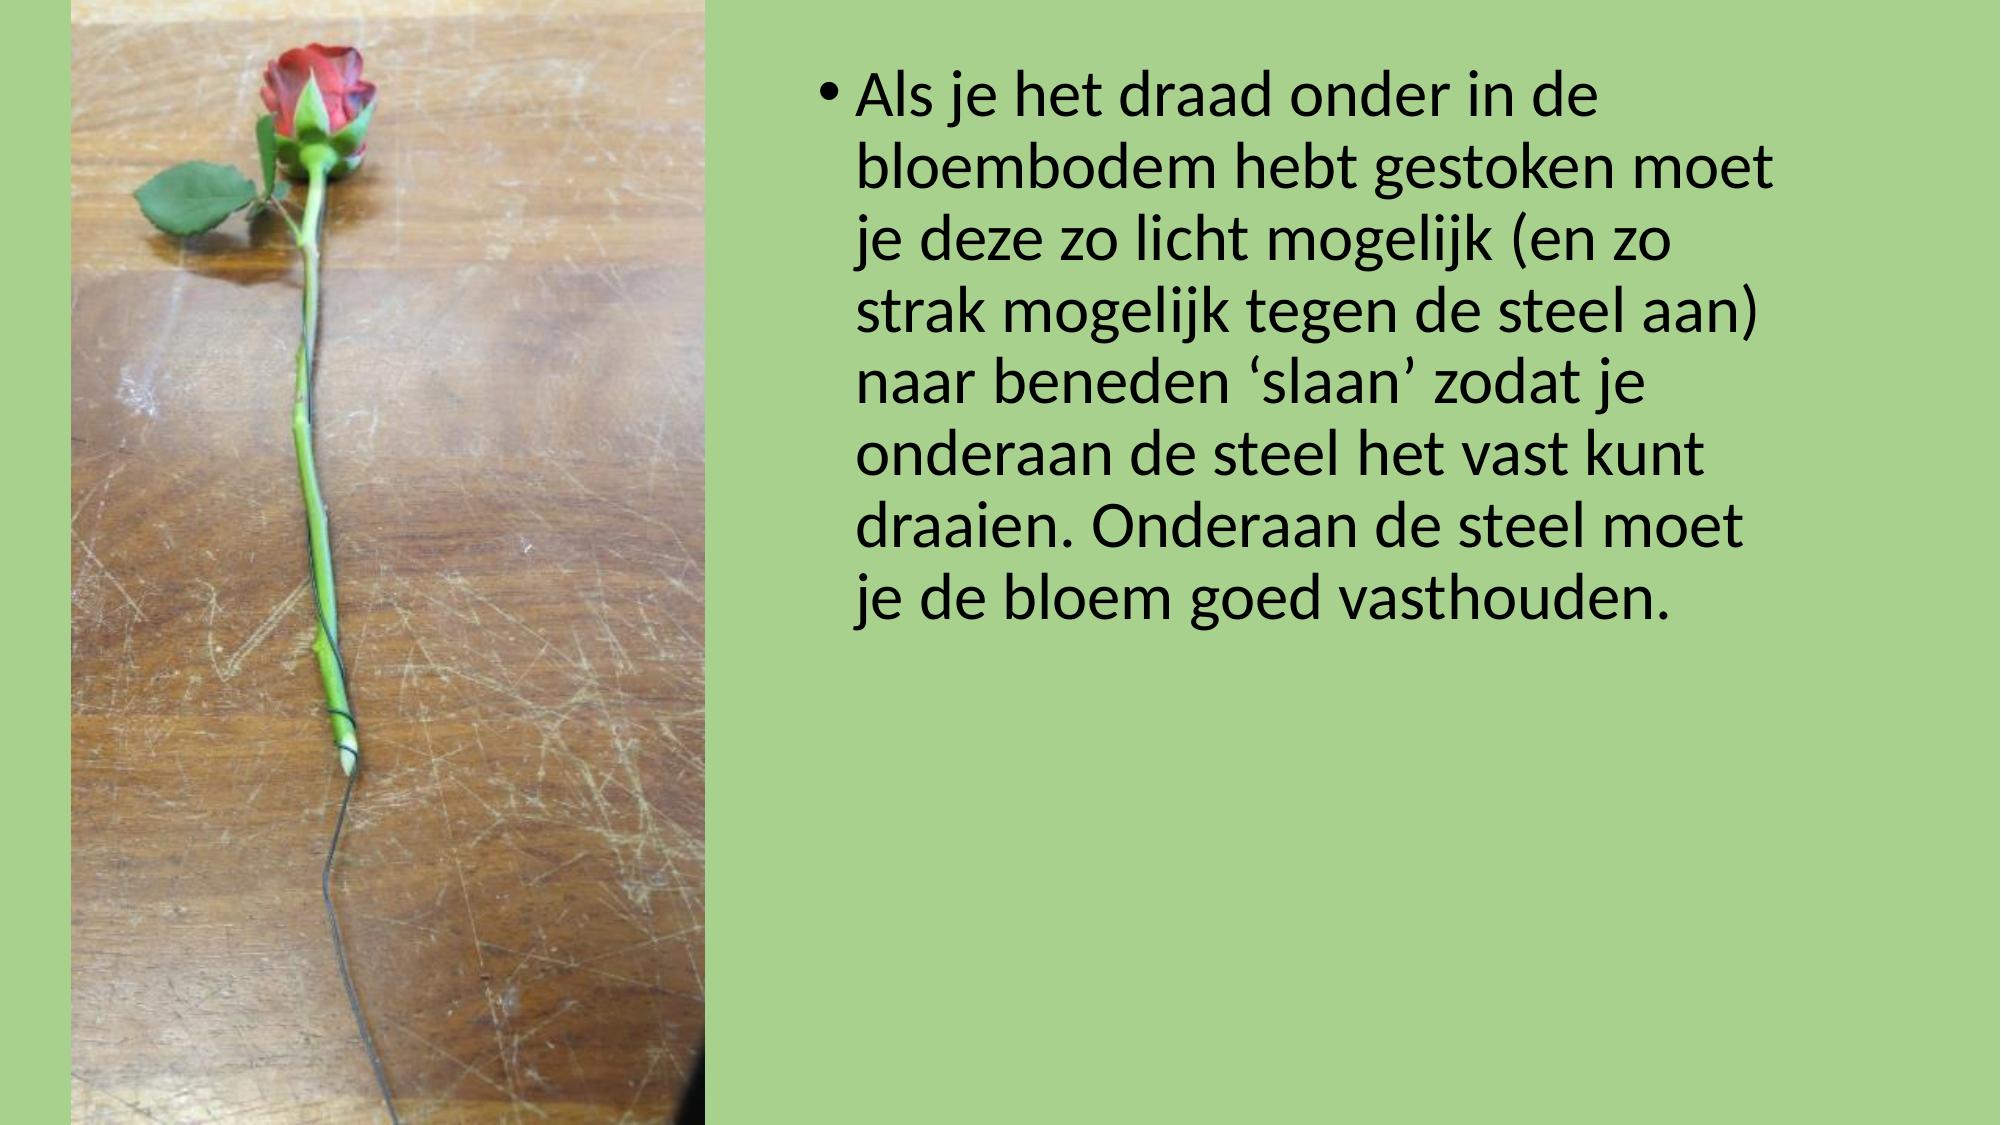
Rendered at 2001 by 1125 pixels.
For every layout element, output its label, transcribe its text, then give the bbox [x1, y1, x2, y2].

picture [71, 0, 705, 1125]
list Als je het draad onder in de bloembodem hebt gestoken moet je deze zo licht mogelijk (en zo strak mogelijk tegen de steel aan) naar beneden ‘slaan’ zodat je onderaan de steel het vast kunt draaien. Onderaan de steel moet je de bloem goed vasthouden. [802, 51, 1816, 851]
